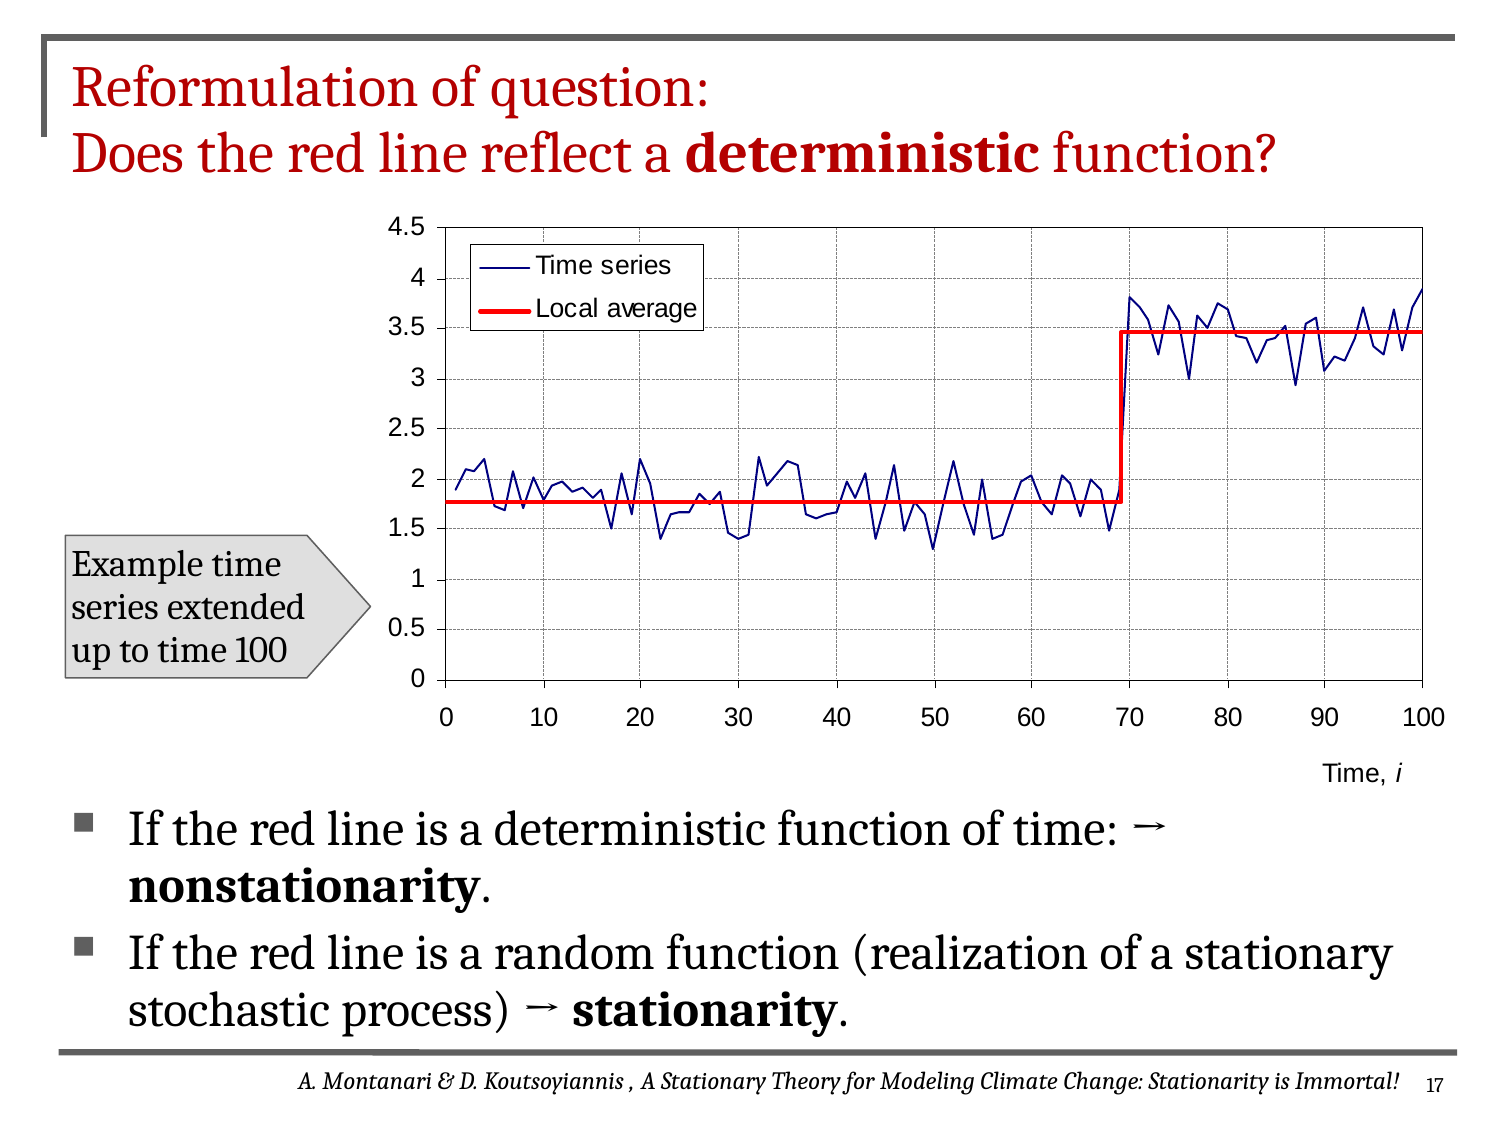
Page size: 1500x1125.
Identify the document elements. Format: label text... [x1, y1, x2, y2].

slide_number 17 [1385, 1064, 1459, 1105]
picture [352, 173, 1481, 822]
footer A. Montanari & D. Koutsoyiannis , A Stationary Theory for Modeling Climate Change: Stationarity is Immortal! [154, 1047, 1416, 1103]
title Reformulation of question: Does the red line reflect a deterministic function? [56, 45, 1455, 163]
text_box Example time series extended up to time 100 [65, 535, 347, 678]
list If the red line is a deterministic function of time: → nonstationarity. If the red line is a random function (realization of a stationary stochastic process) → stationarity. [56, 792, 1412, 1032]
